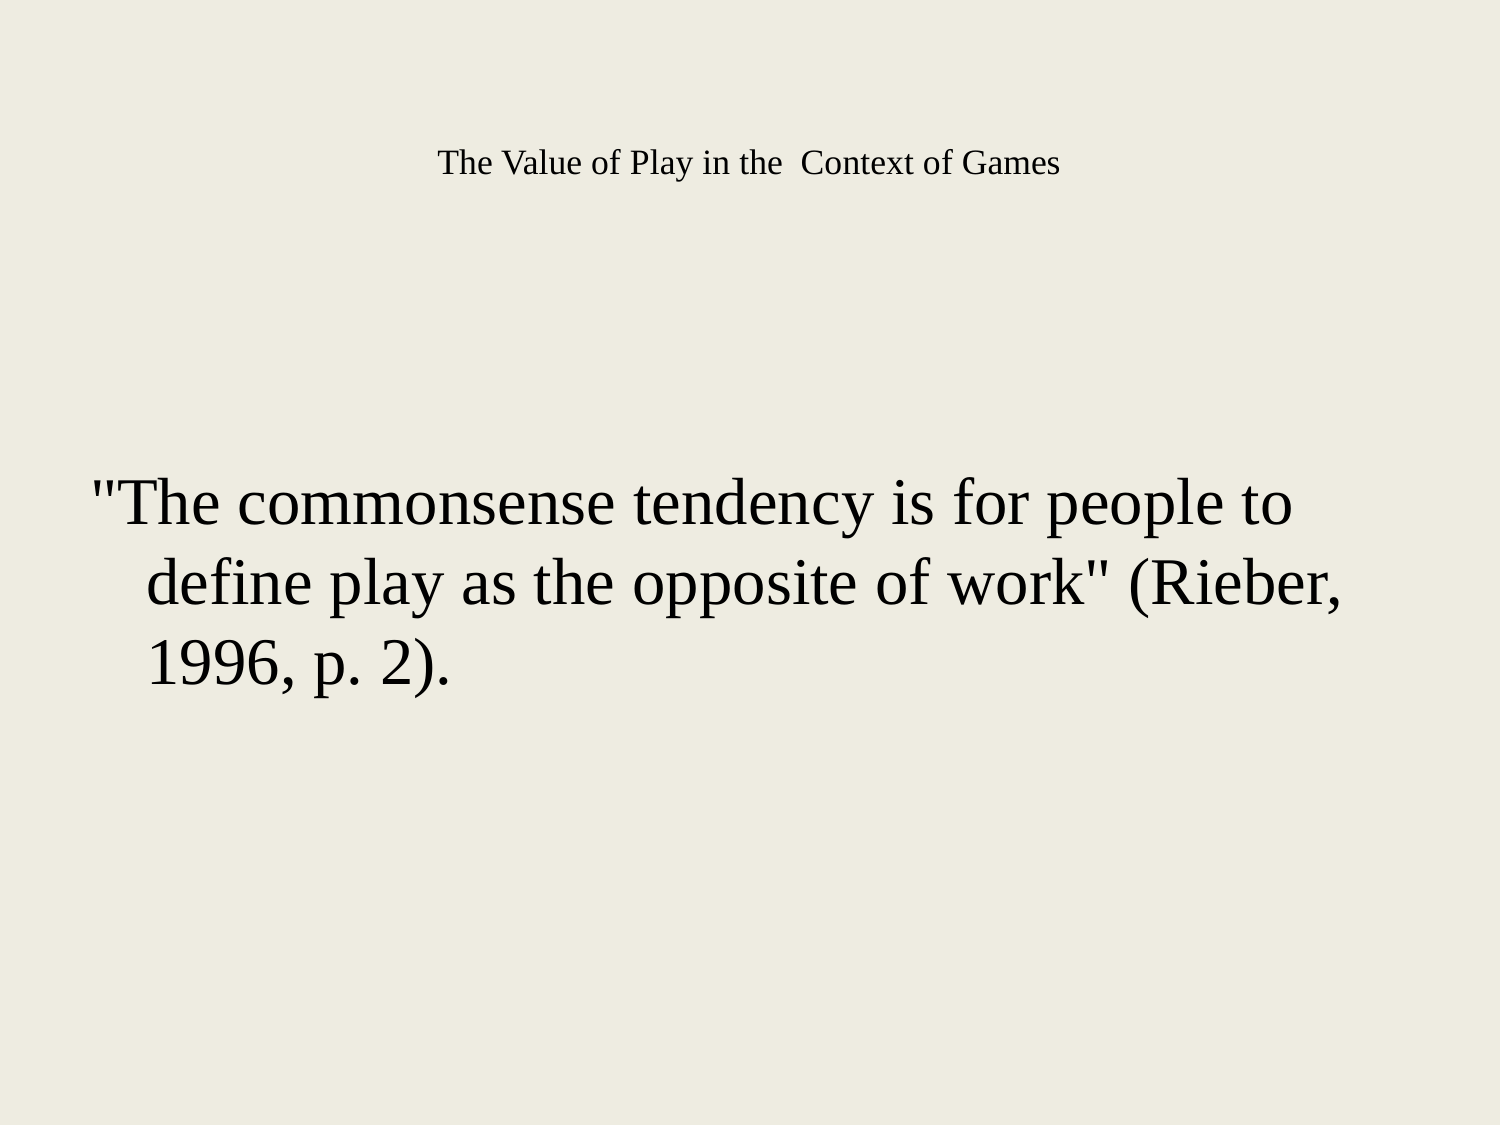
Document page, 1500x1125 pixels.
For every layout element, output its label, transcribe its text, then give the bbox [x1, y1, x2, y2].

list "The commonsense tendency is for people to define play as the opposite of work" (Rieber, 1996, p. 2). [75, 450, 1425, 1005]
title The Value of Play in the Context of Games [75, 45, 1425, 233]
